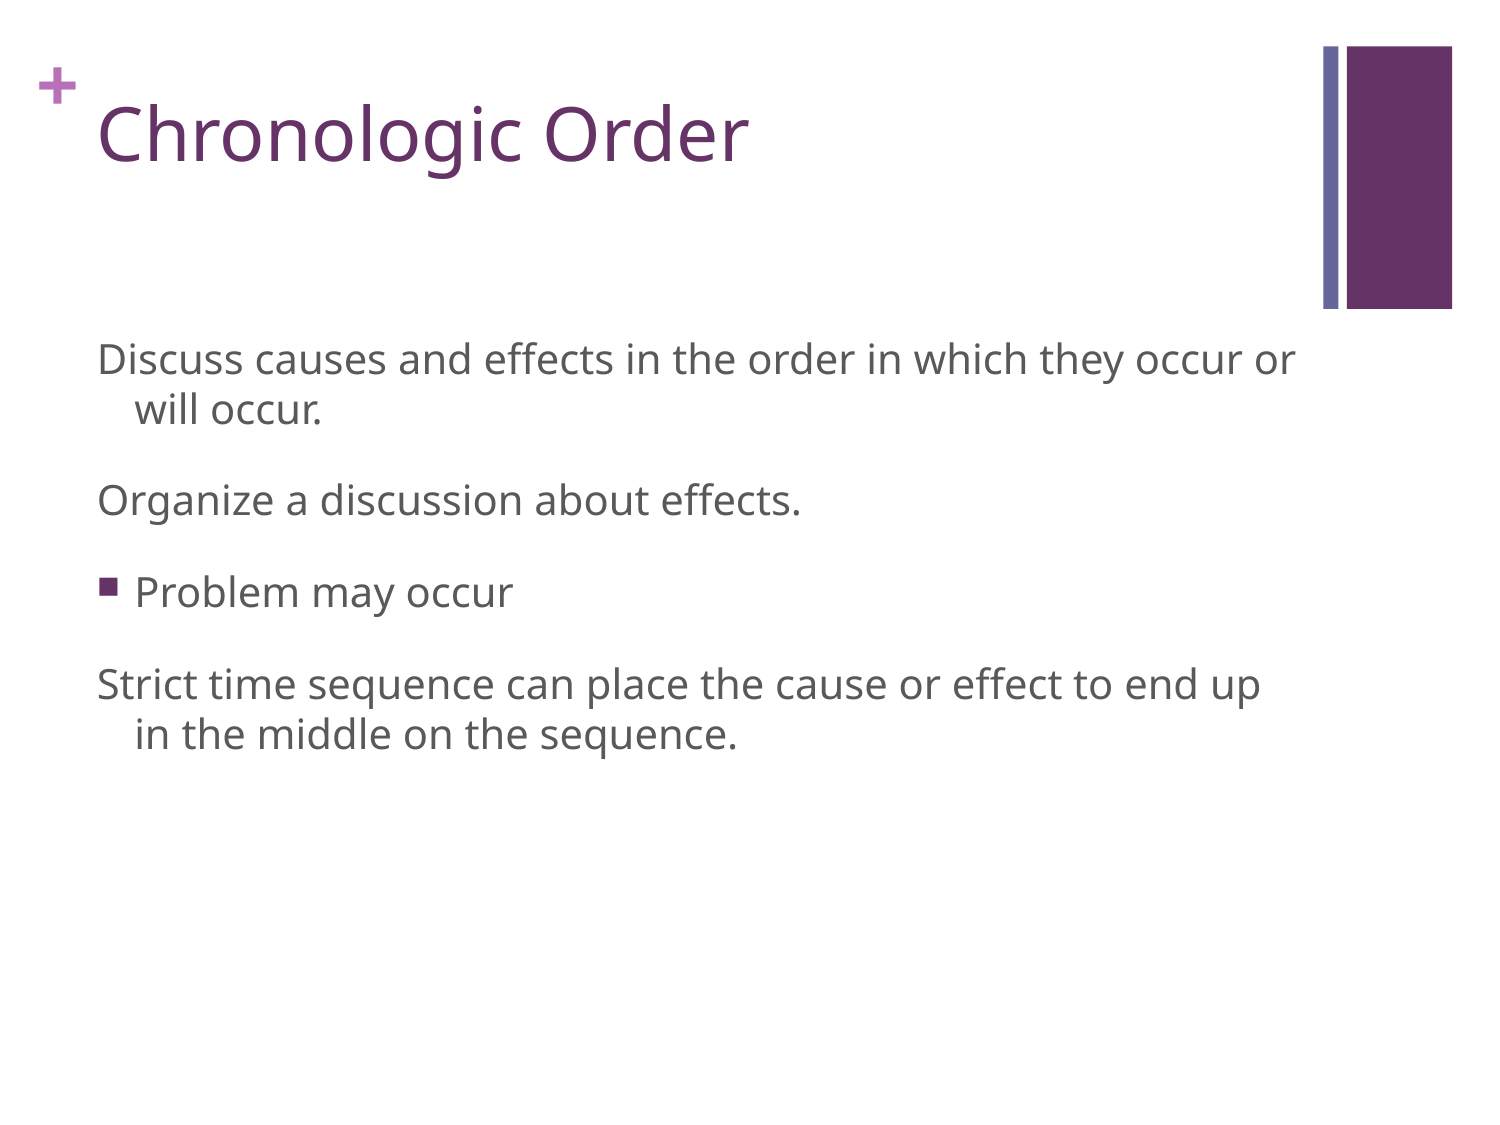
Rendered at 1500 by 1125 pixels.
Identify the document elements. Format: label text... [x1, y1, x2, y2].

title Chronologic Order [81, 79, 1322, 263]
list Discuss causes and effects in the order in which they occur or will occur. Organize a discussion about effects. Problem may occur Strict time sequence can place the cause or effect to end up in the middle on the sequence. [81, 324, 1322, 1005]
